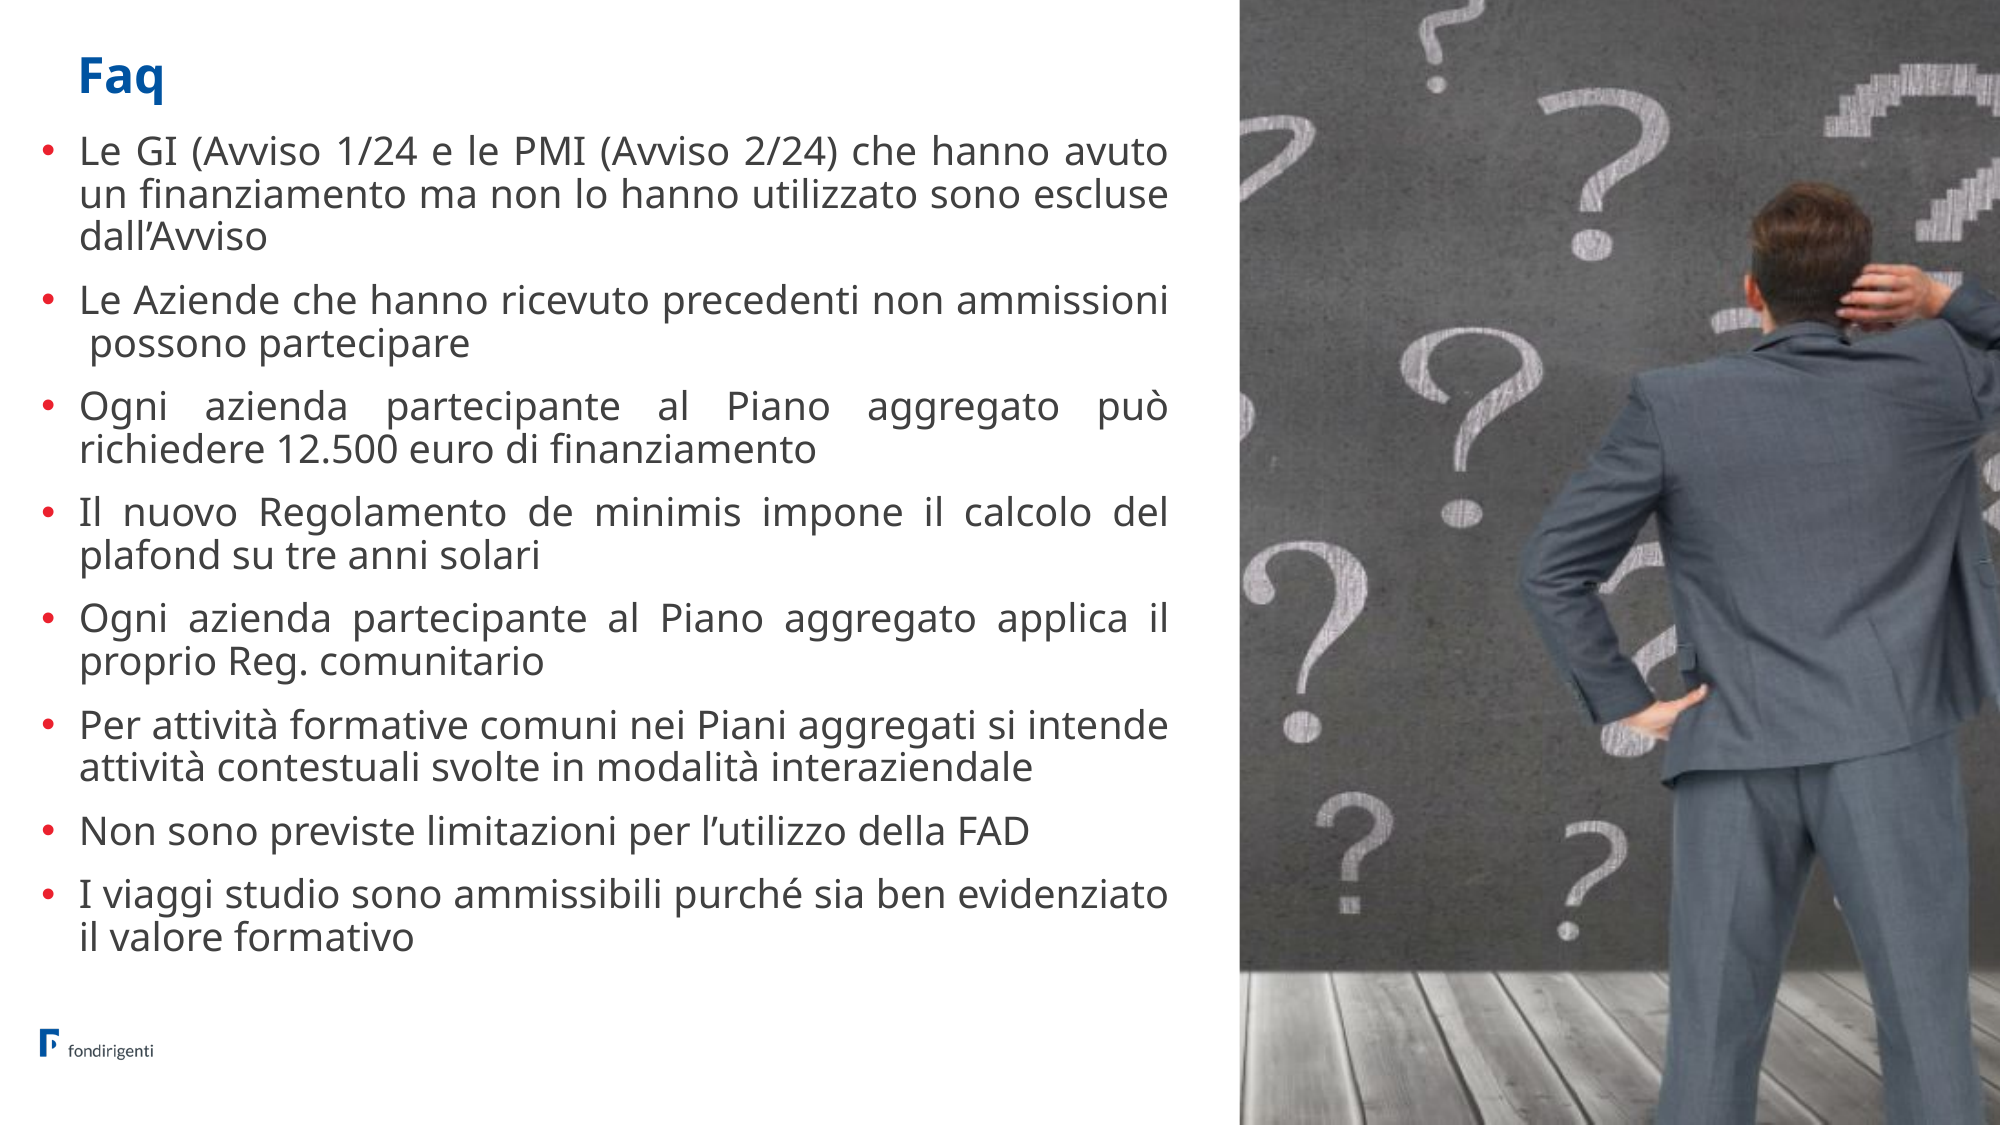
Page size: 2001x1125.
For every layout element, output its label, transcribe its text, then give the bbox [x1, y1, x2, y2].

picture [21, 1010, 171, 1076]
text_box Faq [77, 49, 1239, 144]
picture [1239, 0, 2000, 1125]
list Le GI (Avviso 1/24 e le PMI (Avviso 2/24) che hanno avuto un finanziamento ma non lo hanno utilizzato sono escluse dall’Avviso Le Aziende che hanno ricevuto precedenti non ammissioni possono partecipare Ogni azienda partecipante al Piano aggregato può richiedere 12.500 euro di finanziamento Il nuovo Regolamento de minimis impone il calcolo del plafond su tre anni solari Ogni azienda partecipante al Piano aggregato applica il proprio Reg. comunitario Per attività formative comuni nei Piani aggregati si intende attività contestuali svolte in modalità interaziendale Non sono previste limitazioni per l’utilizzo della FAD I viaggi studio sono ammissibili purché sia ben evidenziato il valore formativo [21, 121, 1191, 1055]
